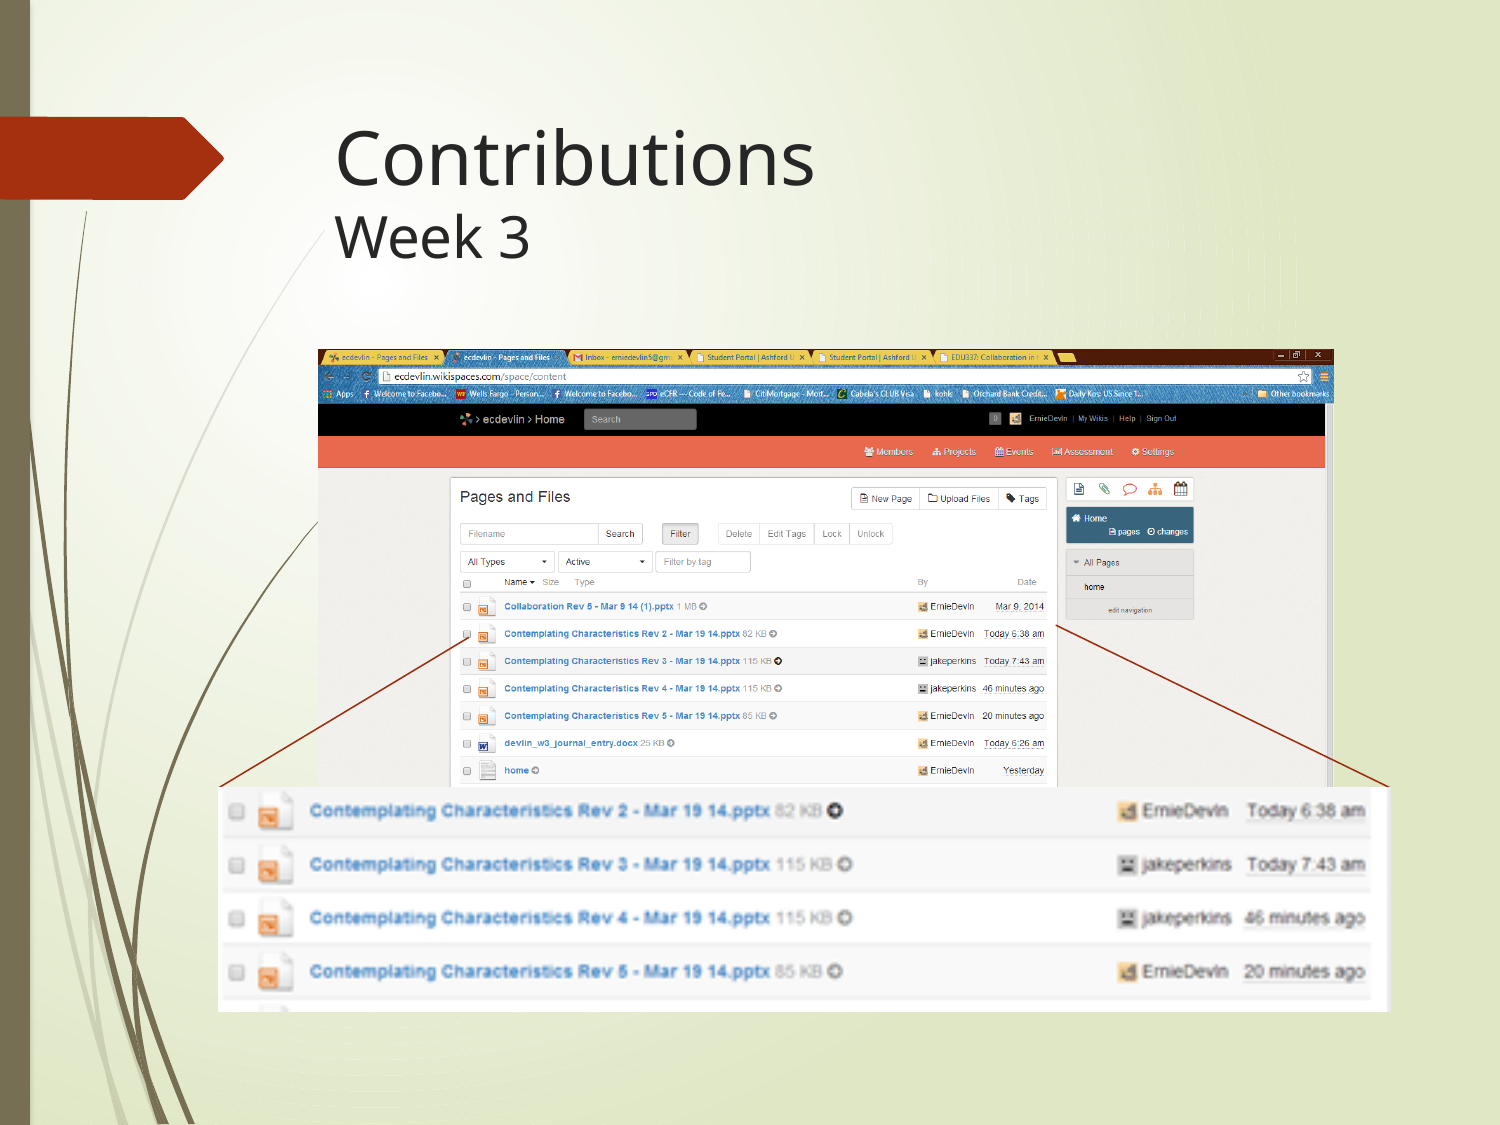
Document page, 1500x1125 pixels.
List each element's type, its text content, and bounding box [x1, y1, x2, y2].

title Contributions Week 3 [319, 102, 1400, 313]
picture [218, 349, 1391, 1012]
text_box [1055, 625, 1391, 787]
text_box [218, 637, 469, 787]
